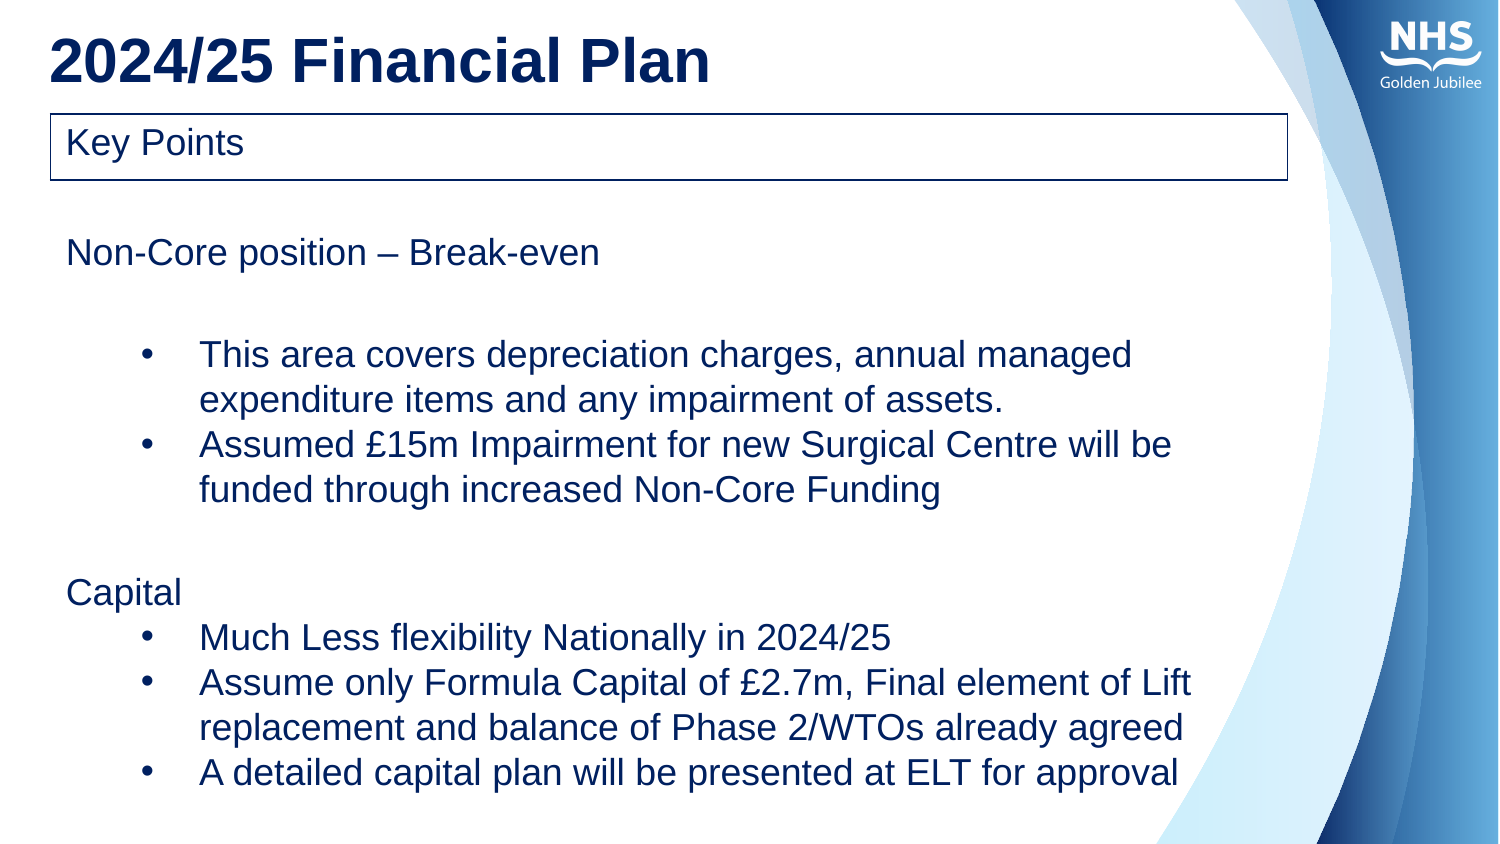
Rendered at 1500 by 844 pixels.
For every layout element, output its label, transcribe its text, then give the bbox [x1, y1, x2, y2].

title 2024/25 Financial Plan [49, 23, 1064, 95]
text_box Non-Core position – Break-even This area covers depreciation charges, annual managed expenditure items and any impairment of assets. Assumed £15m Impairment for new Surgical Centre will be funded through increased Non-Core Funding Capital Much Less flexibility Nationally in 2024/25 Assume only Formula Capital of £2.7m, Final element of Lift replacement and balance of Phase 2/WTOs already agreed A detailed capital plan will be presented at ELT for approval [49, 227, 1288, 817]
table_header Key Points [51, 115, 1287, 179]
picture [1380, 21, 1482, 92]
